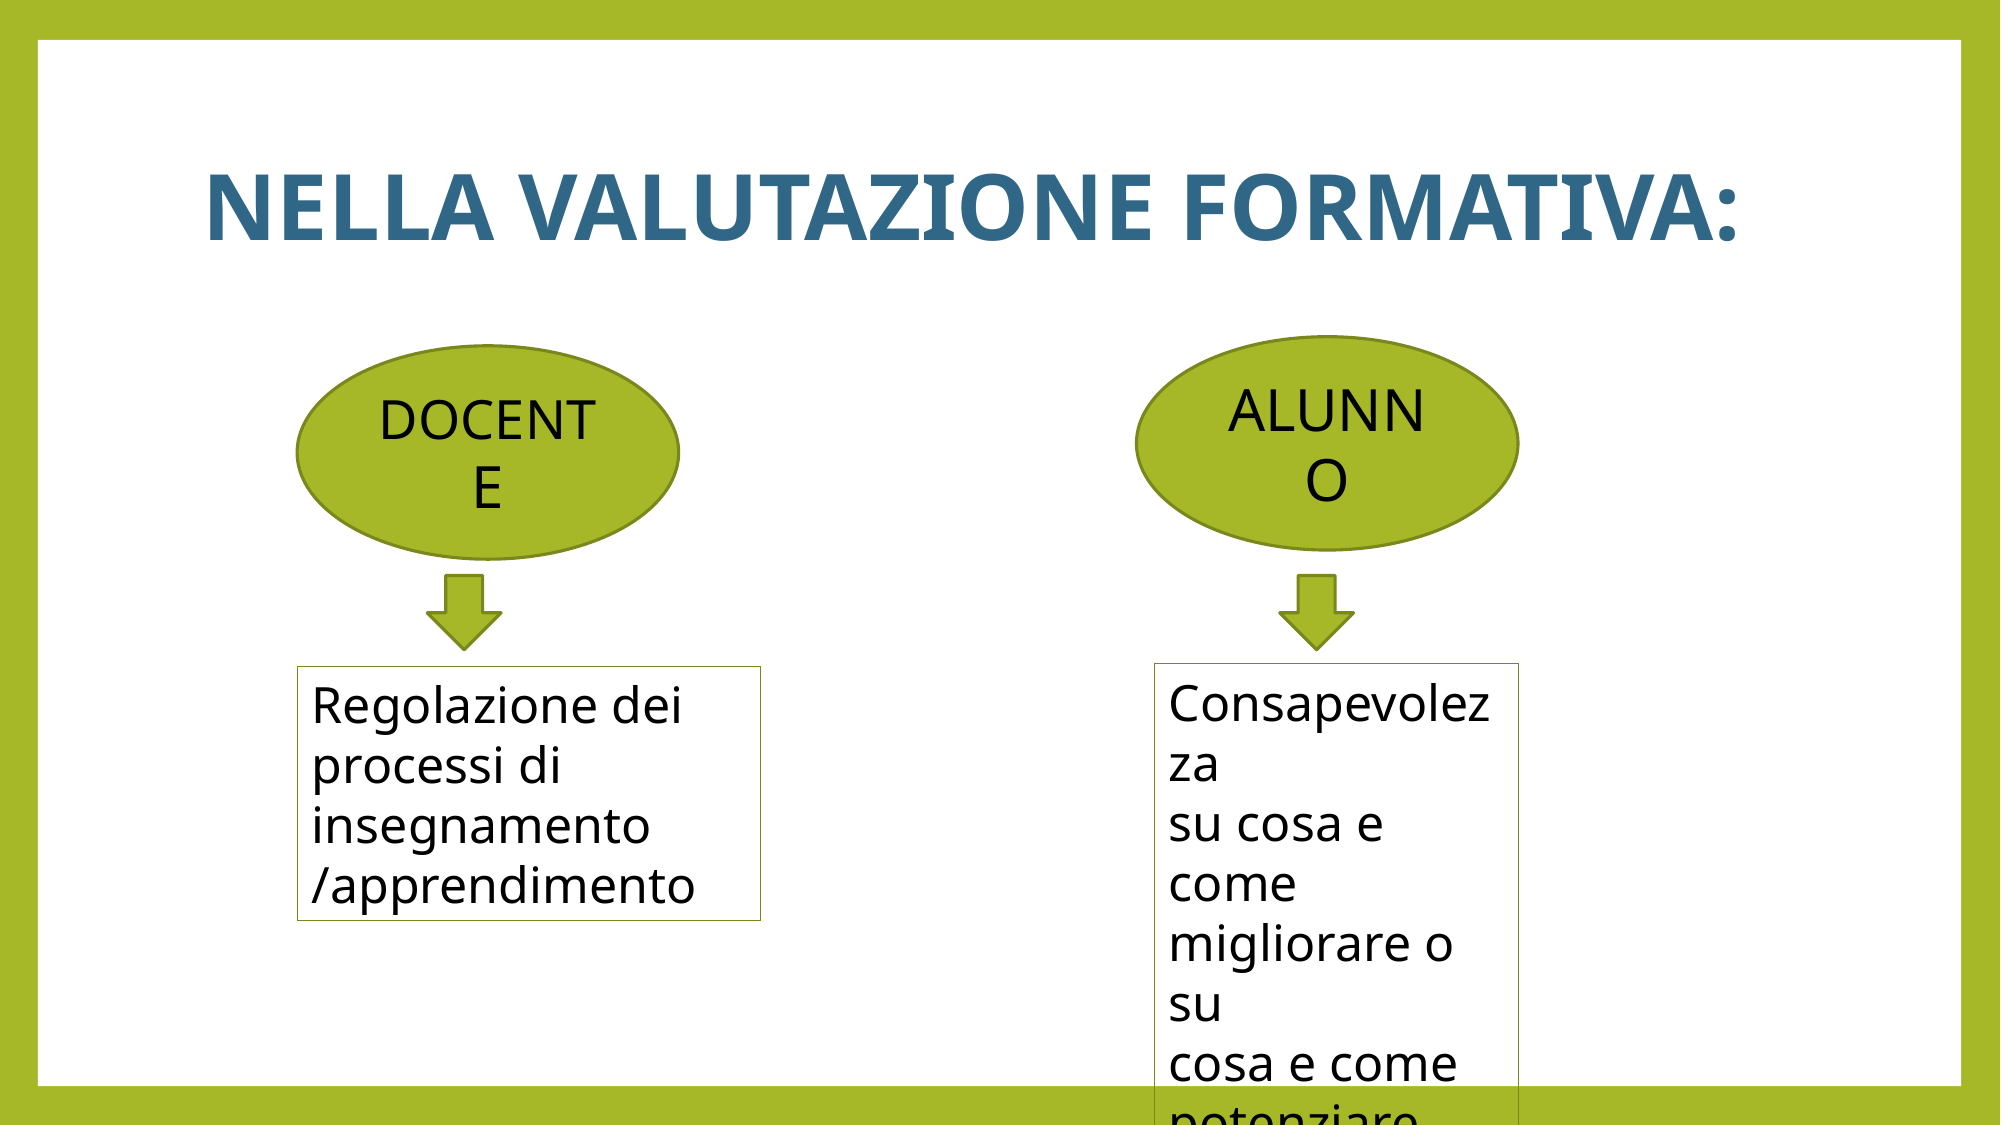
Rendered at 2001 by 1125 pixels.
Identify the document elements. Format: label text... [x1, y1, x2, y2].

text_box [1278, 573, 1356, 651]
text_box ALUNNO [1134, 335, 1520, 552]
text_box [221, 323, 634, 477]
text_box [425, 573, 503, 651]
title NELLA VALUTAZIONE FORMATIVA: [187, 99, 1808, 323]
text_box Consapevolezza su cosa e come migliorare o su cosa e come potenziare [1154, 663, 1519, 1125]
text_box Regolazione dei processi di insegnamento /apprendimento [297, 666, 761, 921]
text_box DOCENTE [295, 344, 681, 561]
